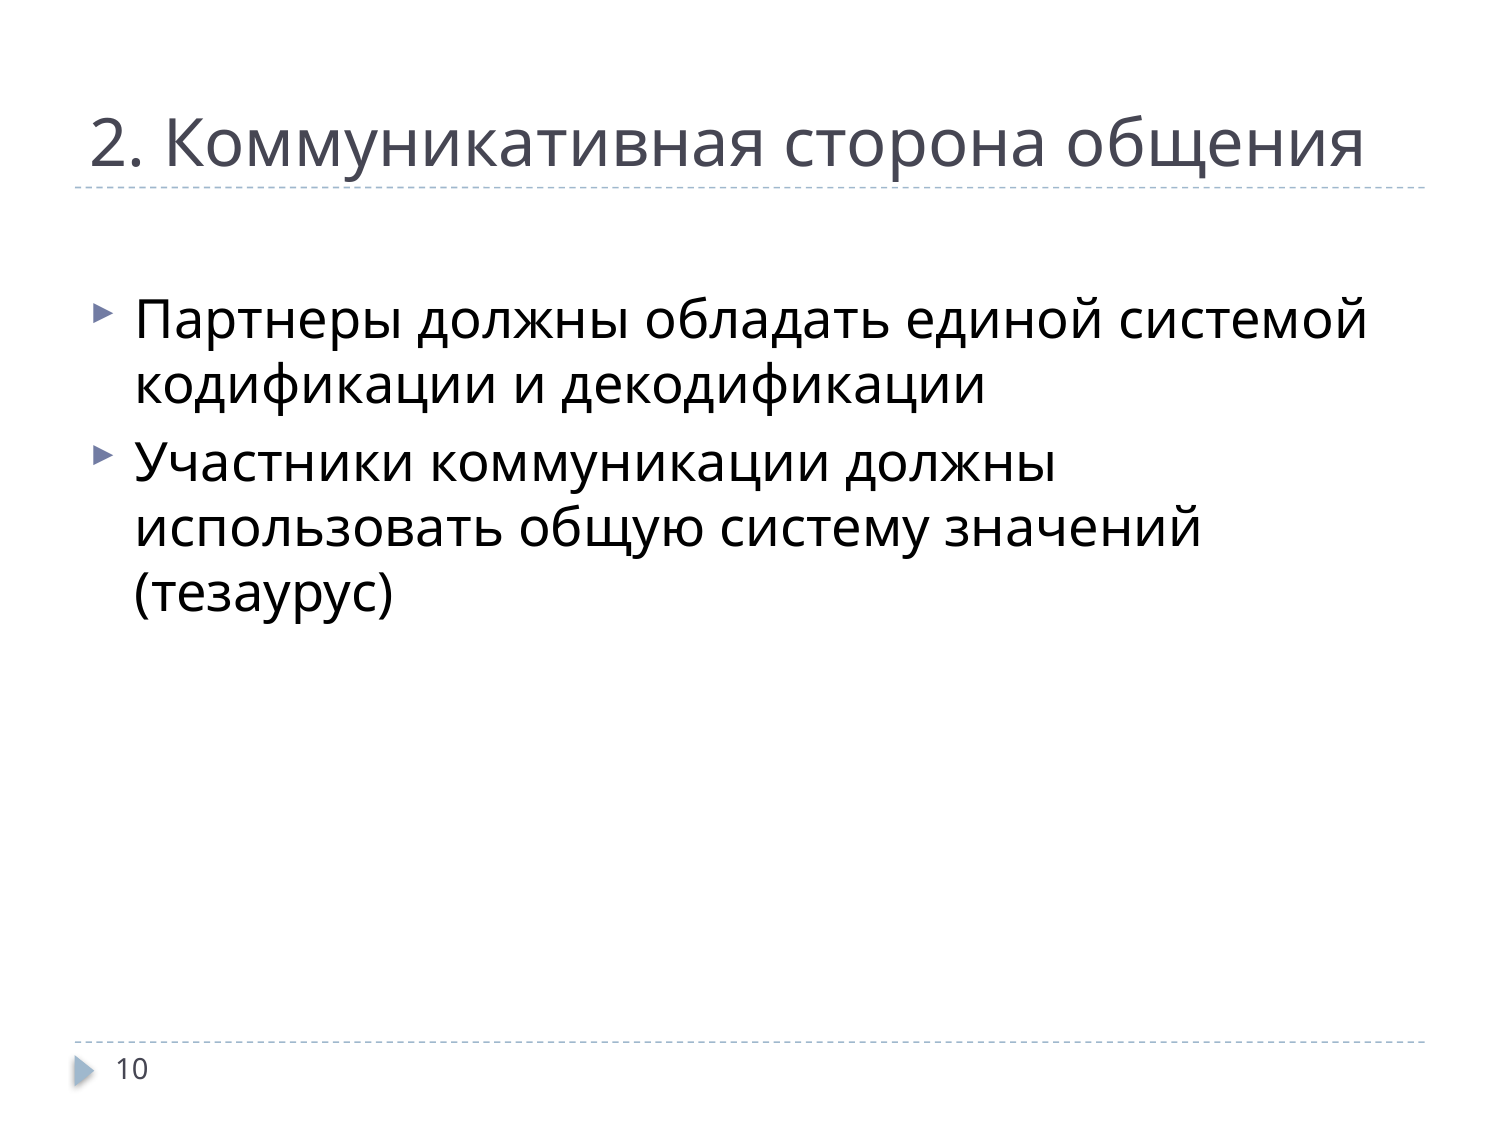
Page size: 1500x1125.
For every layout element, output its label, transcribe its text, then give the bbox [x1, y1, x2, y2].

title 2. Коммуникативная сторона общения [75, 24, 1425, 188]
list Партнеры должны обладать единой системой кодификации и декодификации Участники коммуникации должны использовать общую систему значений (тезаурус) [75, 200, 1425, 1010]
slide_number 10 [100, 1042, 426, 1103]
